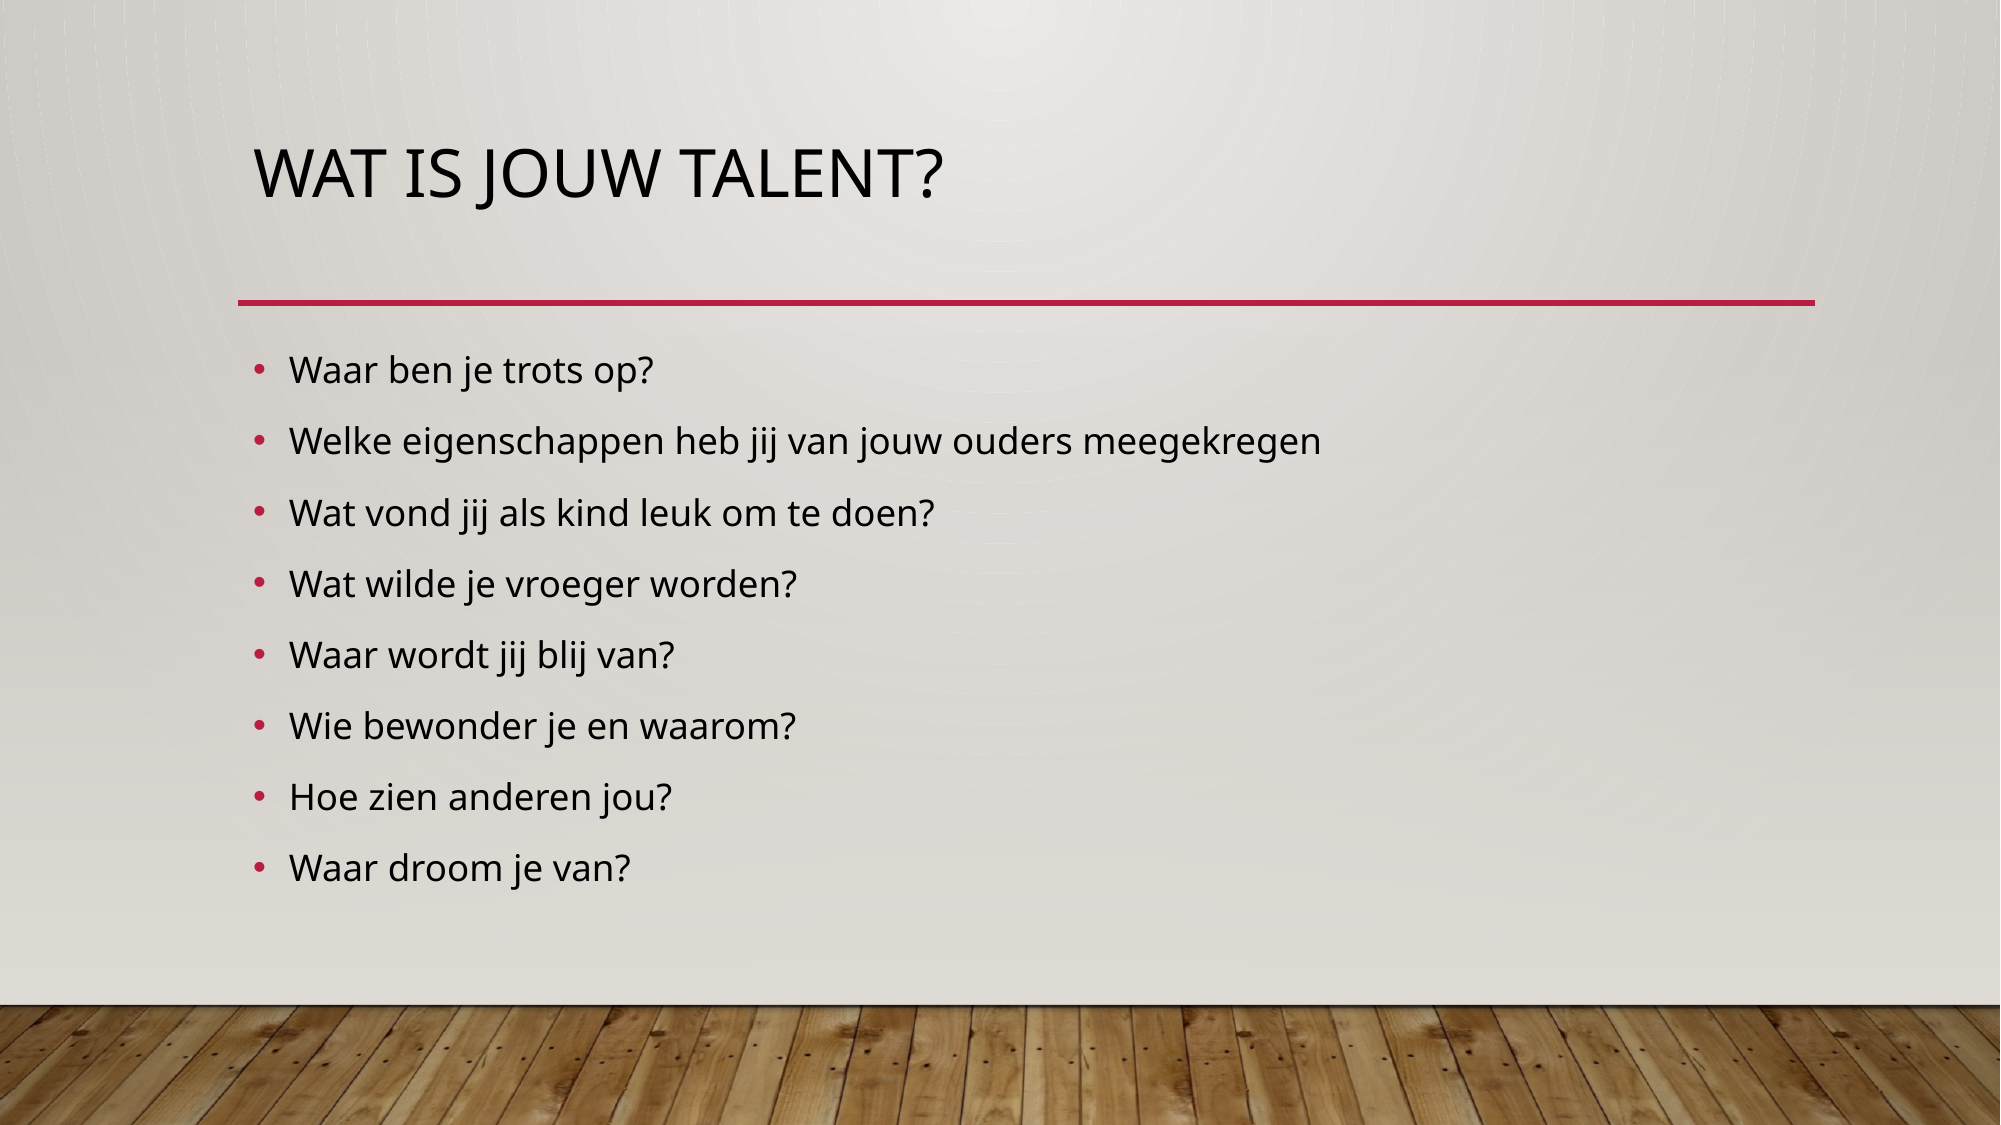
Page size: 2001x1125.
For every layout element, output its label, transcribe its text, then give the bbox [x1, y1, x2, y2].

list Waar ben je trots op? Welke eigenschappen heb jij van jouw ouders meegekregen Wat vond jij als kind leuk om te doen? Wat wilde je vroeger worden? Waar wordt jij blij van? Wie bewonder je en waarom? Hoe zien anderen jou? Waar droom je van? [238, 330, 1814, 897]
title Wat is jouw talent? [238, 131, 1814, 294]
picture [0, 1005, 2000, 1125]
